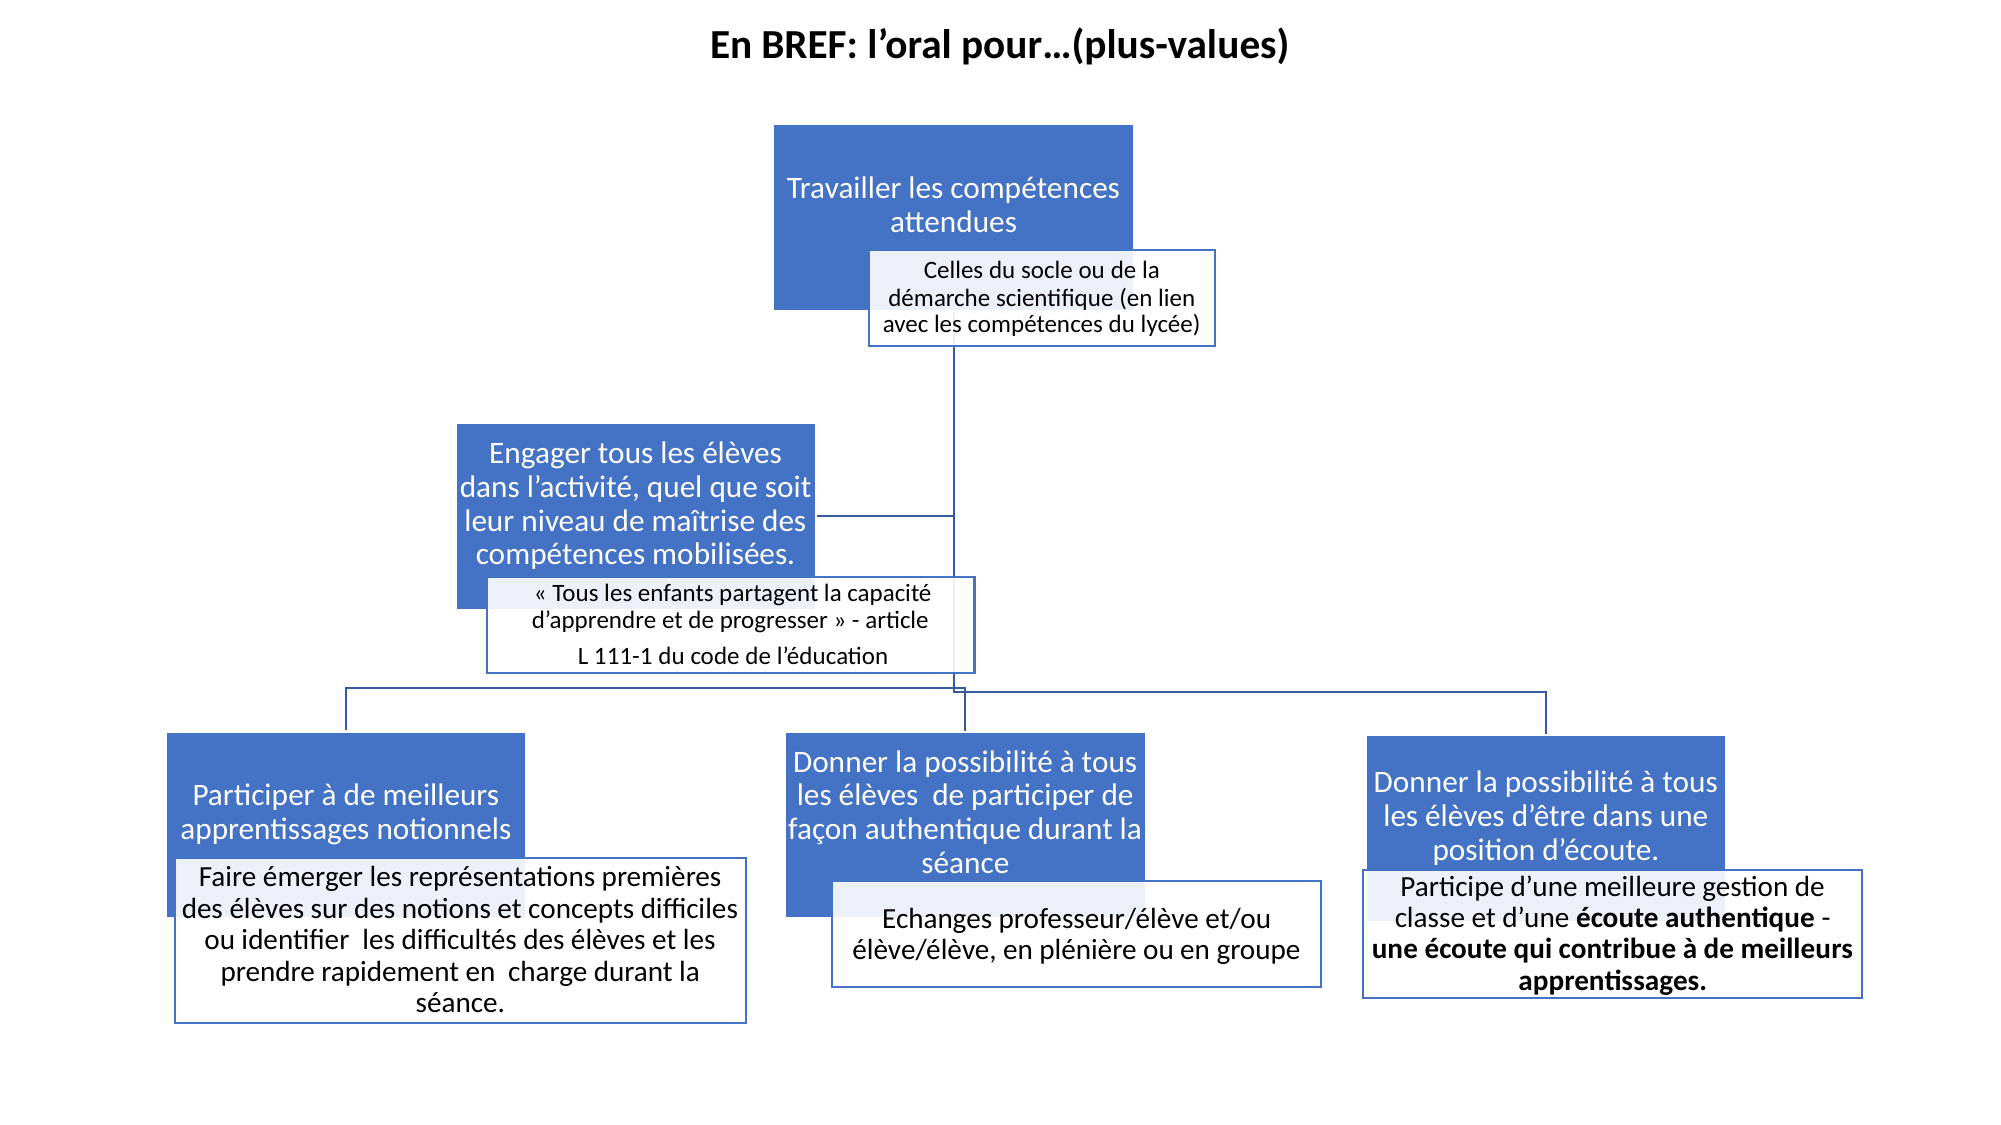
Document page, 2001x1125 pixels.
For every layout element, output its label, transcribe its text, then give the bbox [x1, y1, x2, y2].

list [92, 95, 1863, 1036]
title En BREF: l’oral pour…(plus-values) [137, 0, 1863, 95]
